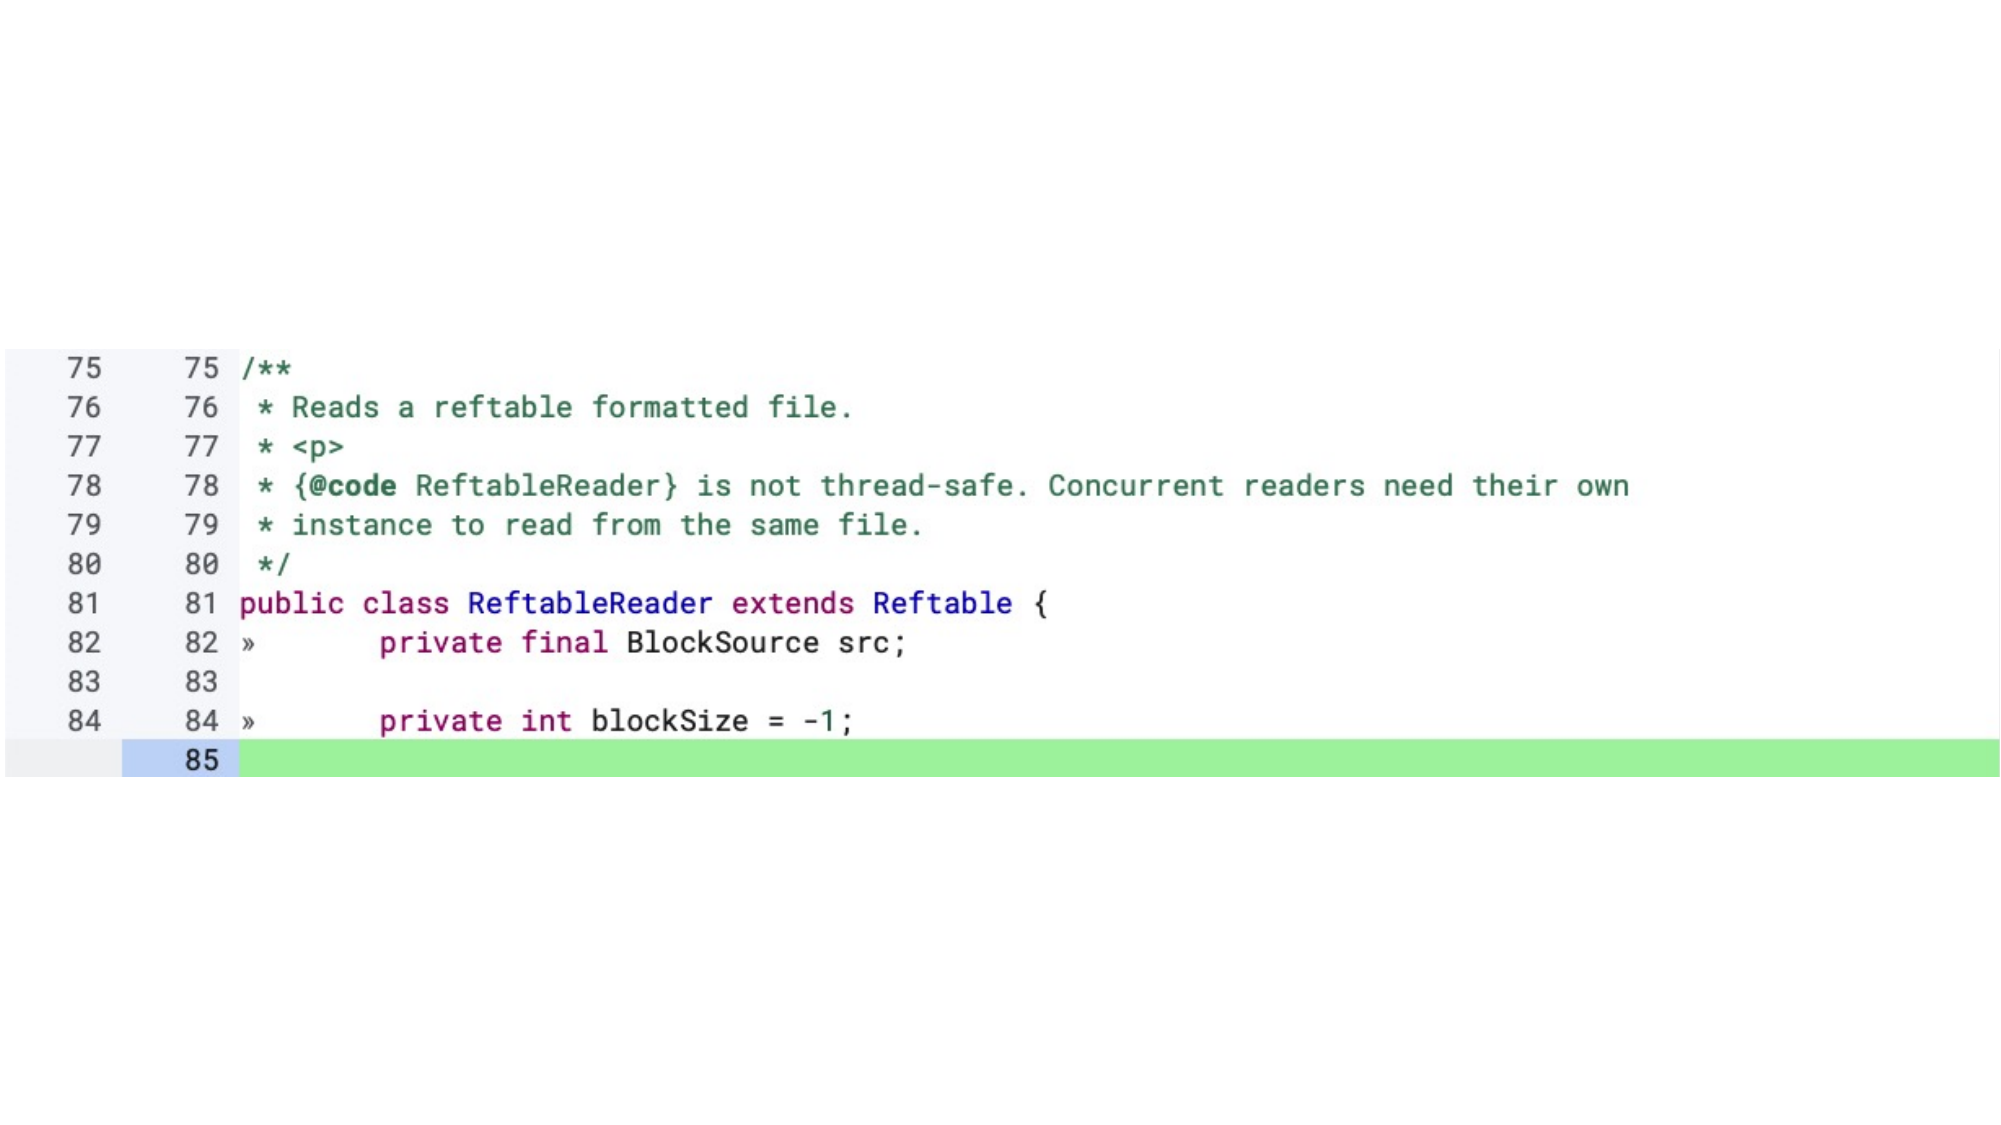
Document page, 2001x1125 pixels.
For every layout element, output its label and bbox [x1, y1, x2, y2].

picture [5, 349, 2000, 777]
